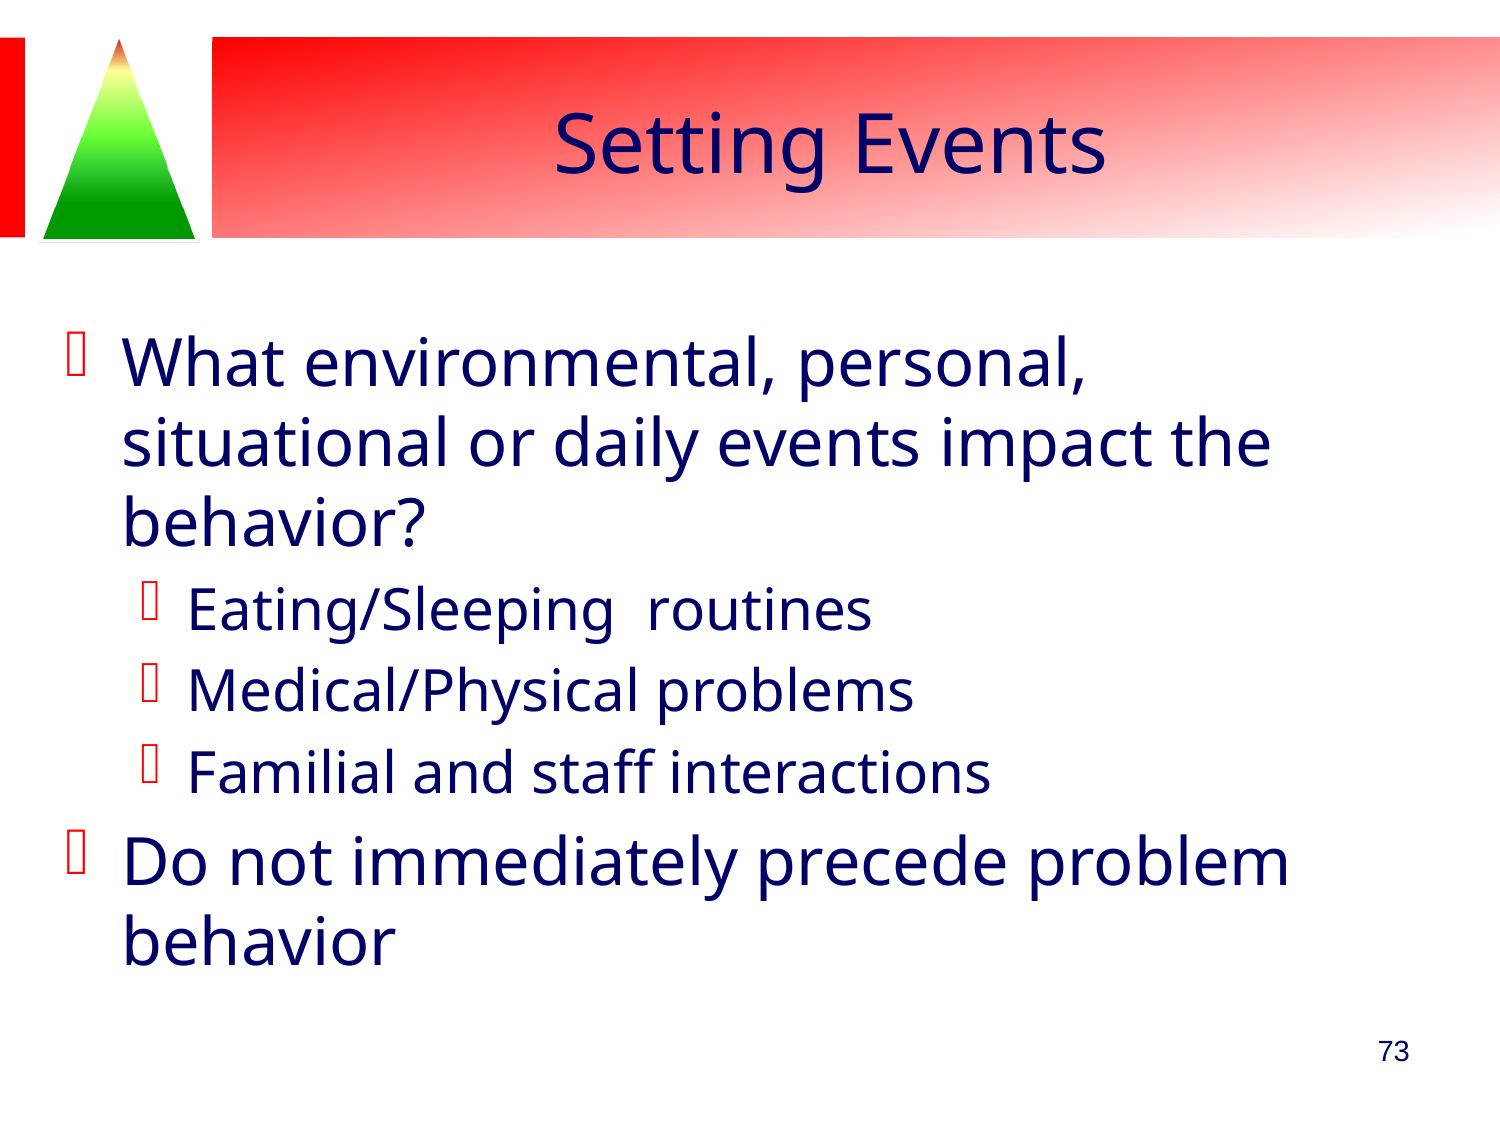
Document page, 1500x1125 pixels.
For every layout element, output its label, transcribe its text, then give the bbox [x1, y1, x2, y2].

picture [37, 30, 200, 243]
title Setting Events [237, 37, 1426, 243]
list What environmental, personal, situational or daily events impact the behavior? Eating/Sleeping routines Medical/Physical problems Familial and staff interactions Do not immediately precede problem behavior [49, 312, 1426, 1006]
slide_number 73 [1074, 1024, 1426, 1103]
